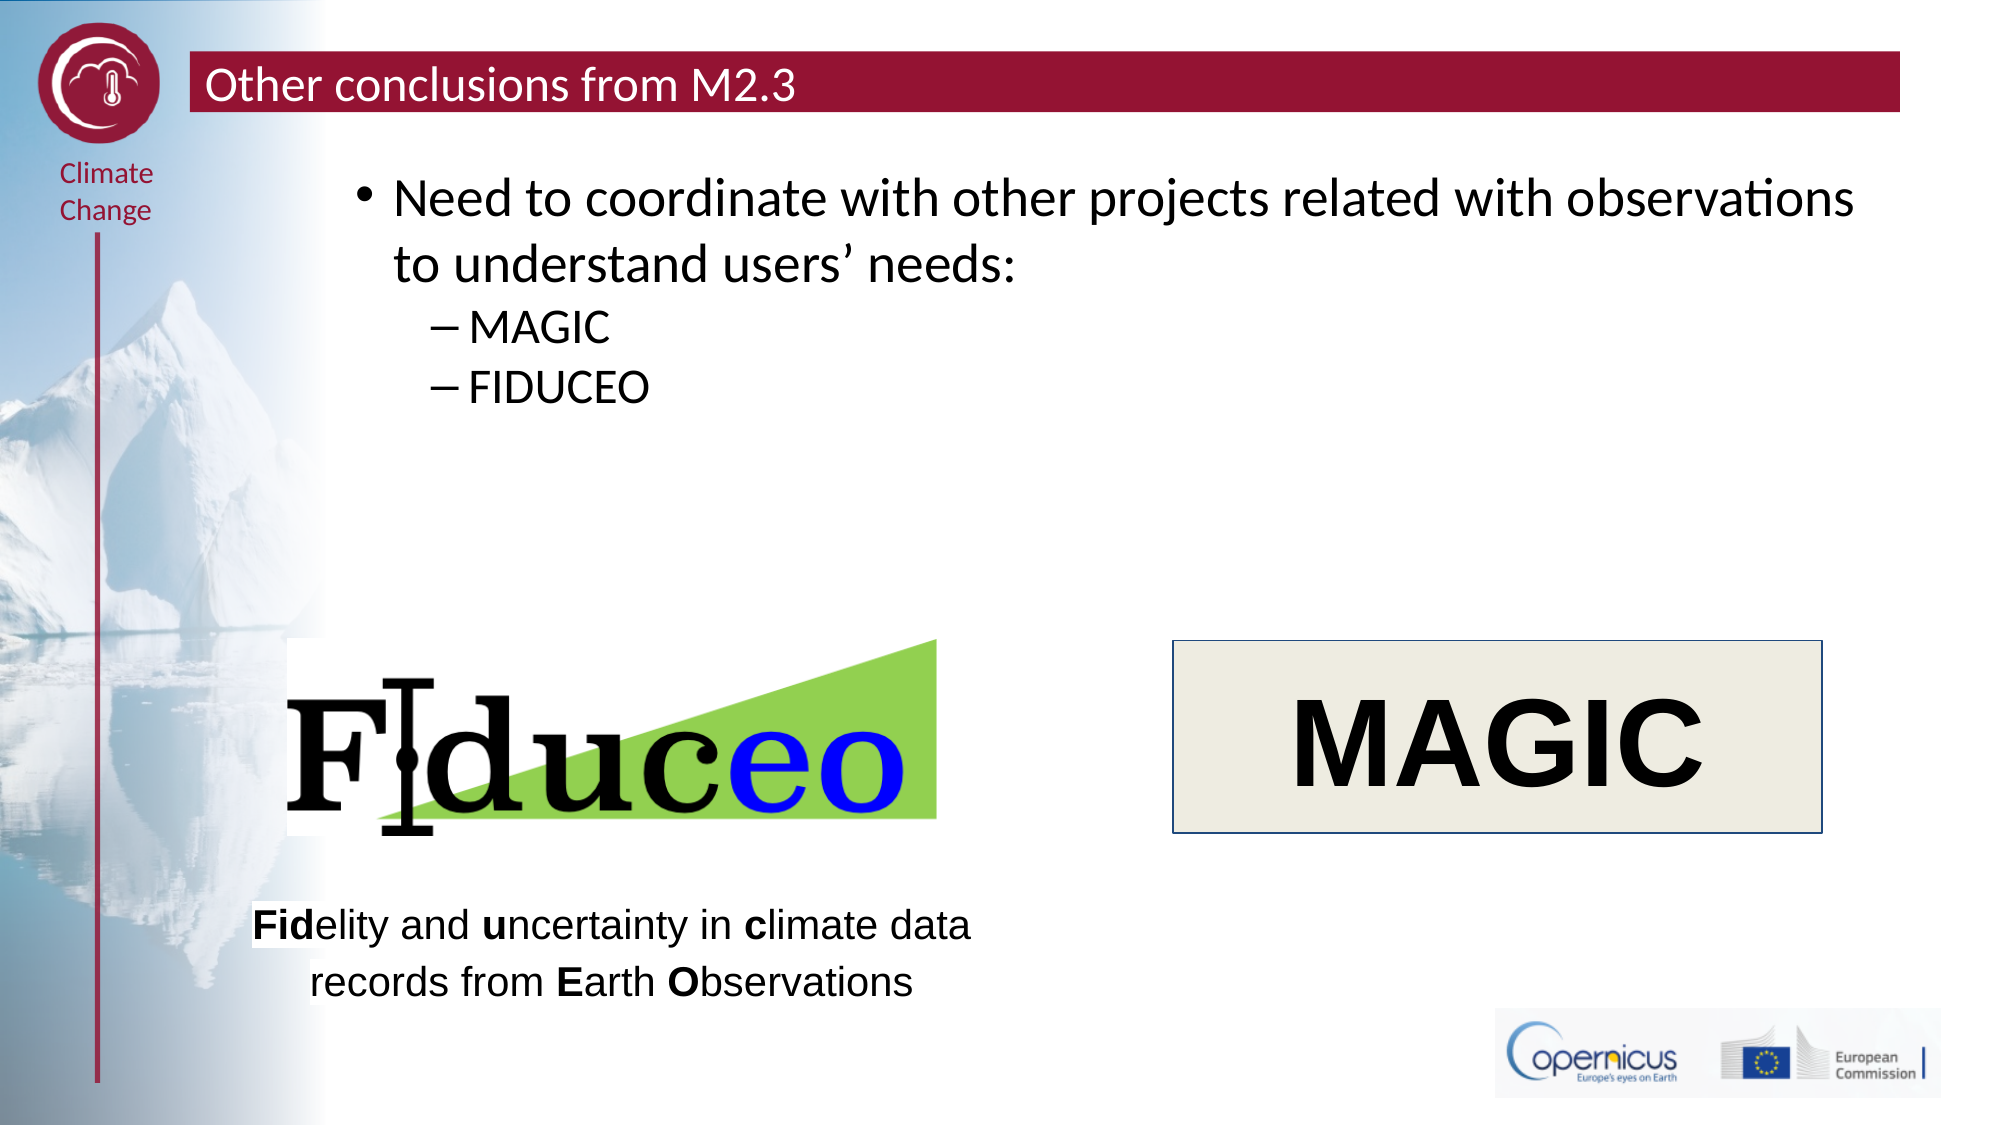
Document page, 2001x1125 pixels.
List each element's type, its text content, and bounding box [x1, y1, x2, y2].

picture [286, 637, 937, 836]
picture [25, 4, 171, 154]
picture [1495, 1008, 1941, 1098]
text_box MAGIC [1173, 640, 1823, 834]
text_box Fidelity and uncertainty in climate data records from Earth Observations [228, 874, 996, 961]
title Other conclusions from M2.3 [189, 51, 1900, 113]
list Need to coordinate with other projects related with observations to understand users’ needs: MAGIC FIDUCEO [303, 153, 1900, 990]
